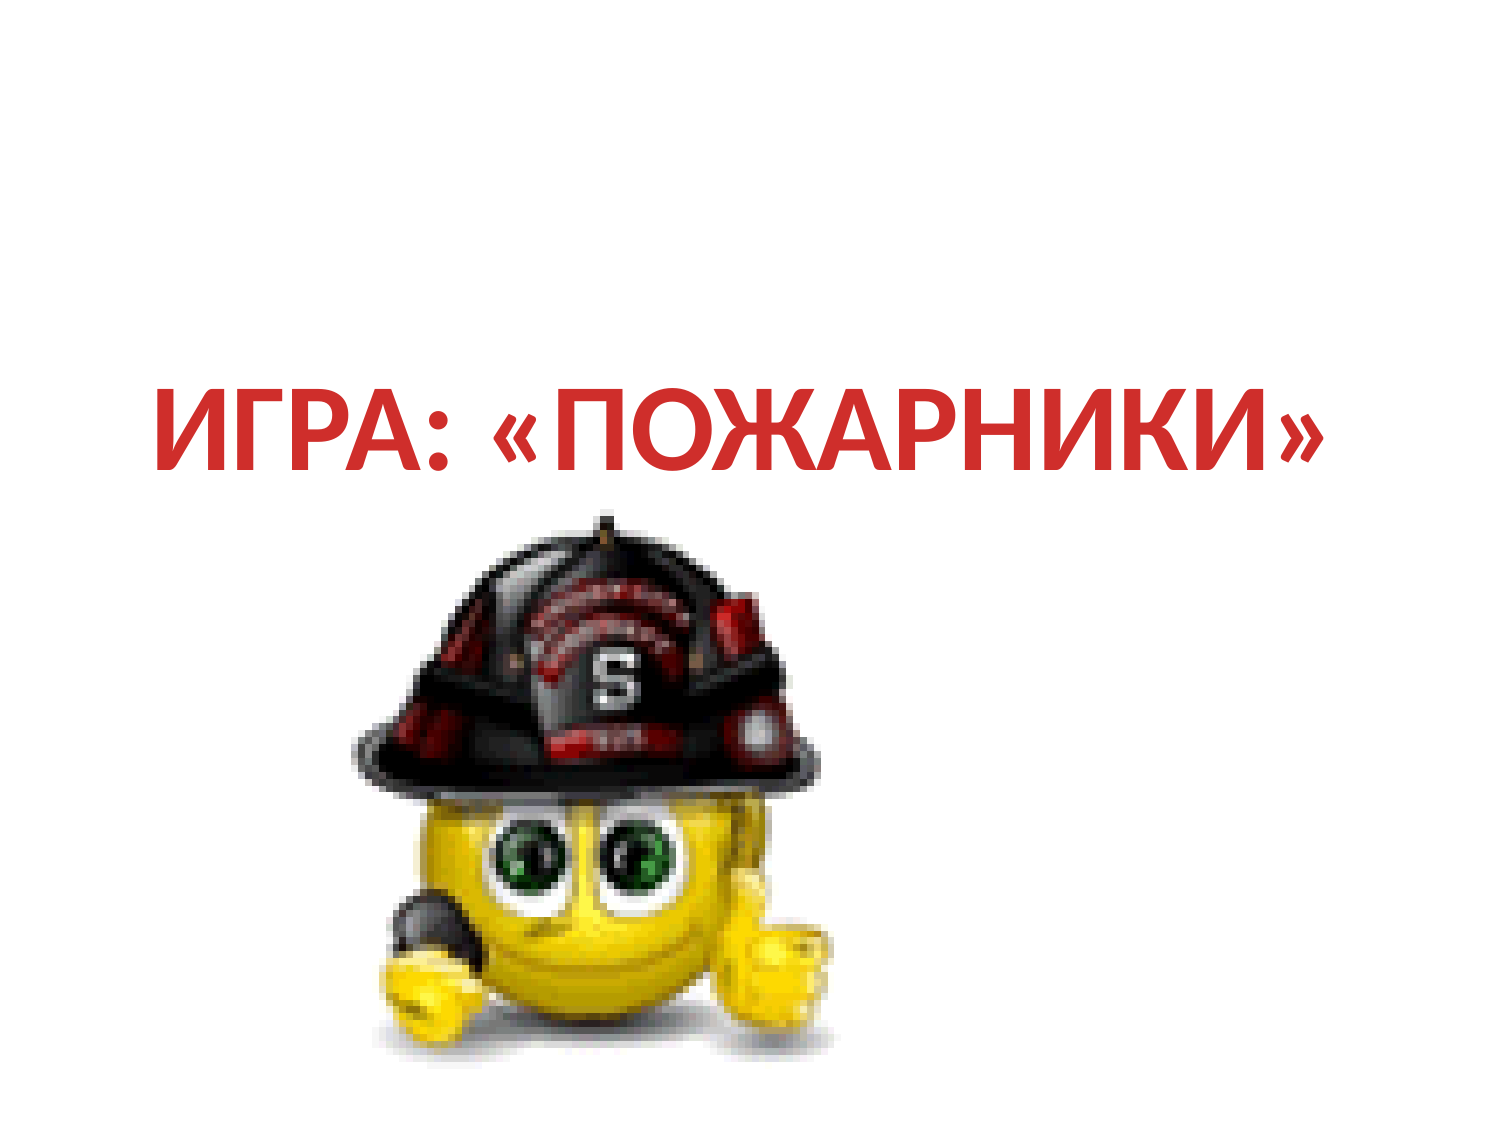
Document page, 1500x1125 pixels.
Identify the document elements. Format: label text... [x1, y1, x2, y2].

text_box ИГРА: «ПОЖАРНИКИ» [135, 338, 1400, 503]
picture [324, 496, 904, 1076]
